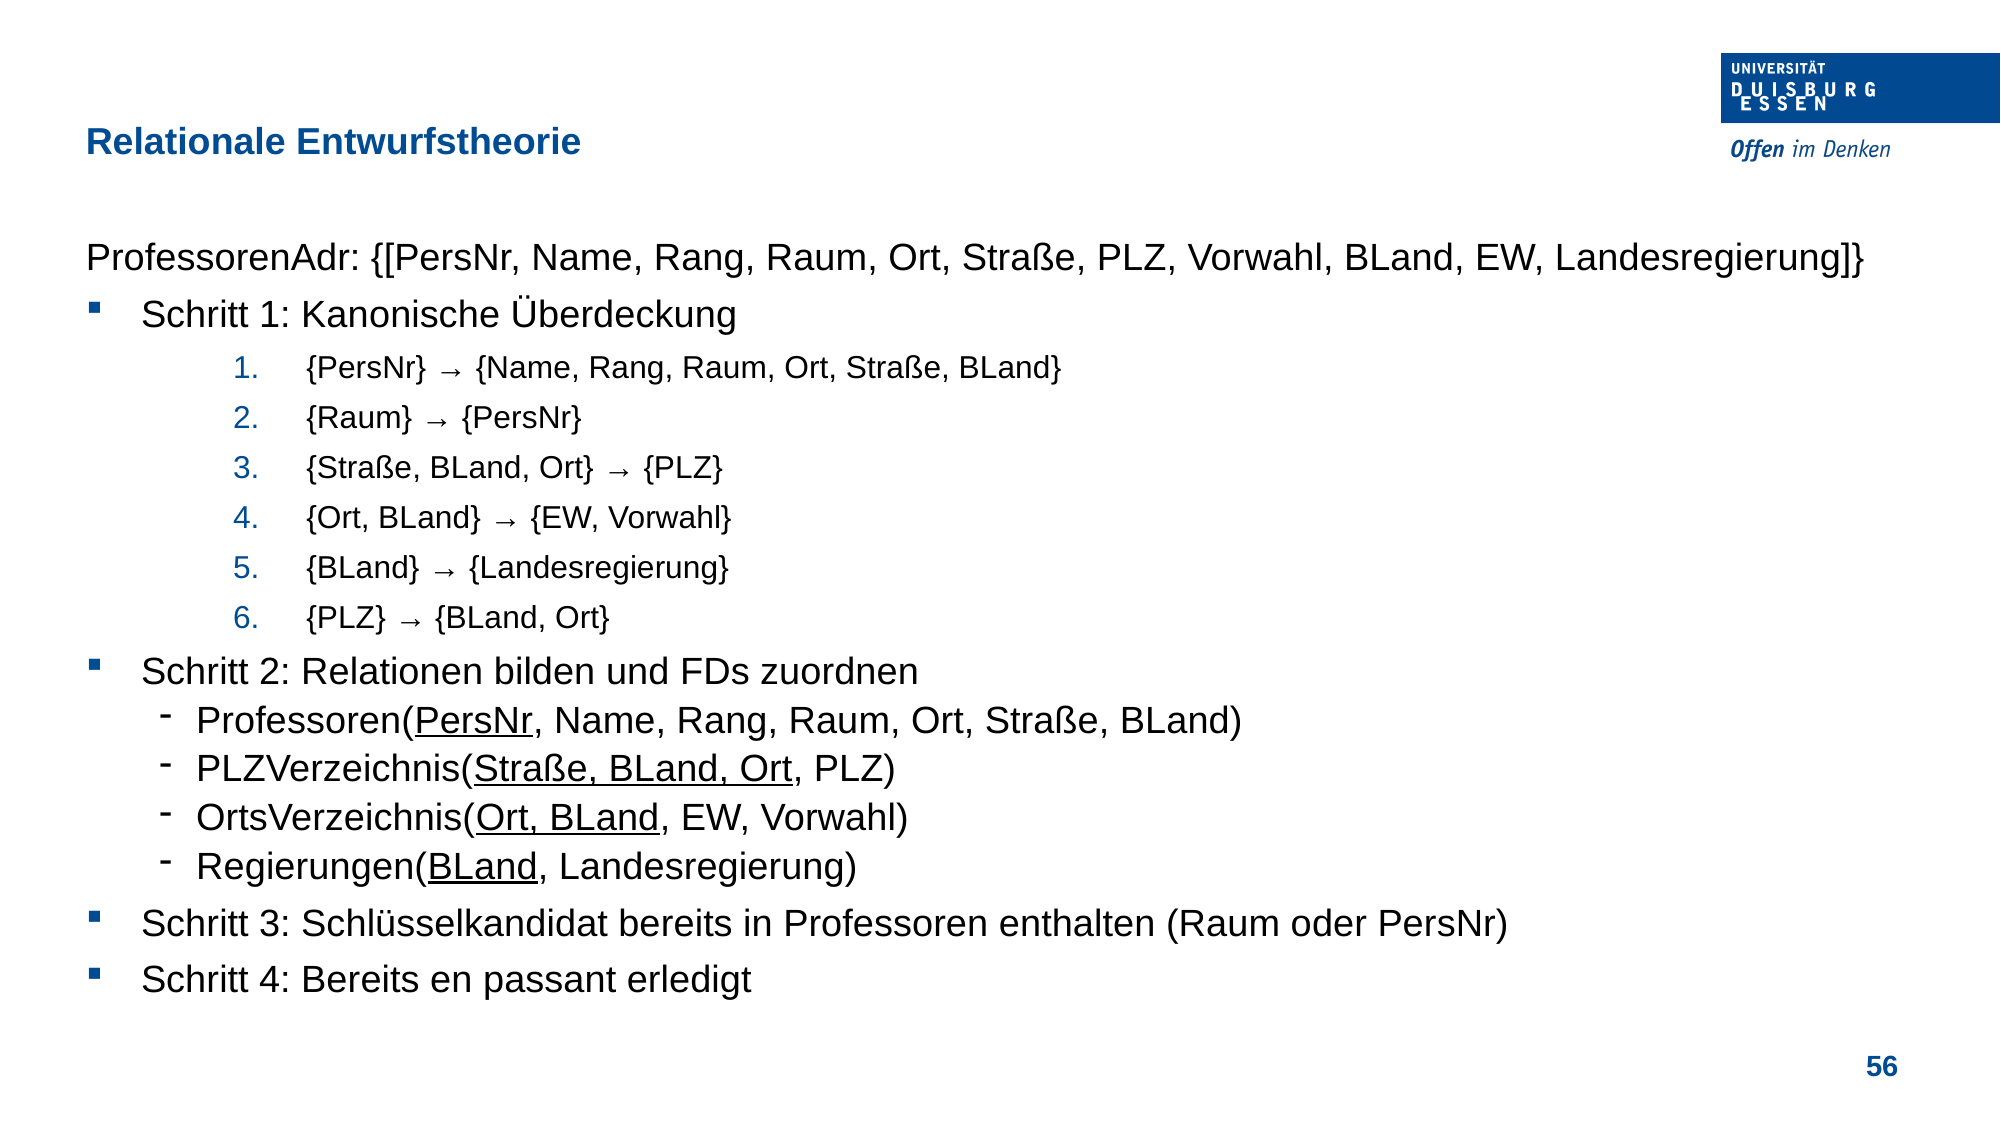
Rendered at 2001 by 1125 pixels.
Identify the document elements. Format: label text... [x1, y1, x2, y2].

list Relationale Entwurfstheorie [85, 121, 1696, 163]
list ProfessorenAdr: {[PersNr, Name, Rang, Raum, Ort, Straße, PLZ, Vorwahl, BLand, EW, Landesregierung]} Schritt 1: Kanonische Überdeckung {PersNr} → {Name, Rang, Raum, Ort, Straße, BLand} {Raum} → {PersNr} {Straße, BLand, Ort} → {PLZ} {Ort, BLand} → {EW, Vorwahl} {BLand} → {Landesregierung} {PLZ} → {BLand, Ort} Schritt 2: Relationen bilden und FDs zuordnen Professoren(PersNr, Name, Rang, Raum, Ort, Straße, BLand) PLZVerzeichnis(Straße, BLand, Ort, PLZ) OrtsVerzeichnis(Ort, BLand, EW, Vorwahl) Regierungen(BLand, Landesregierung) Schritt 3: Schlüsselkandidat bereits in Professoren enthalten (Raum oder PersNr) Schritt 4: Bereits en passant erledigt [85, 230, 1982, 1012]
slide_number 56 [1677, 1039, 1914, 1081]
picture [1721, 53, 2000, 162]
